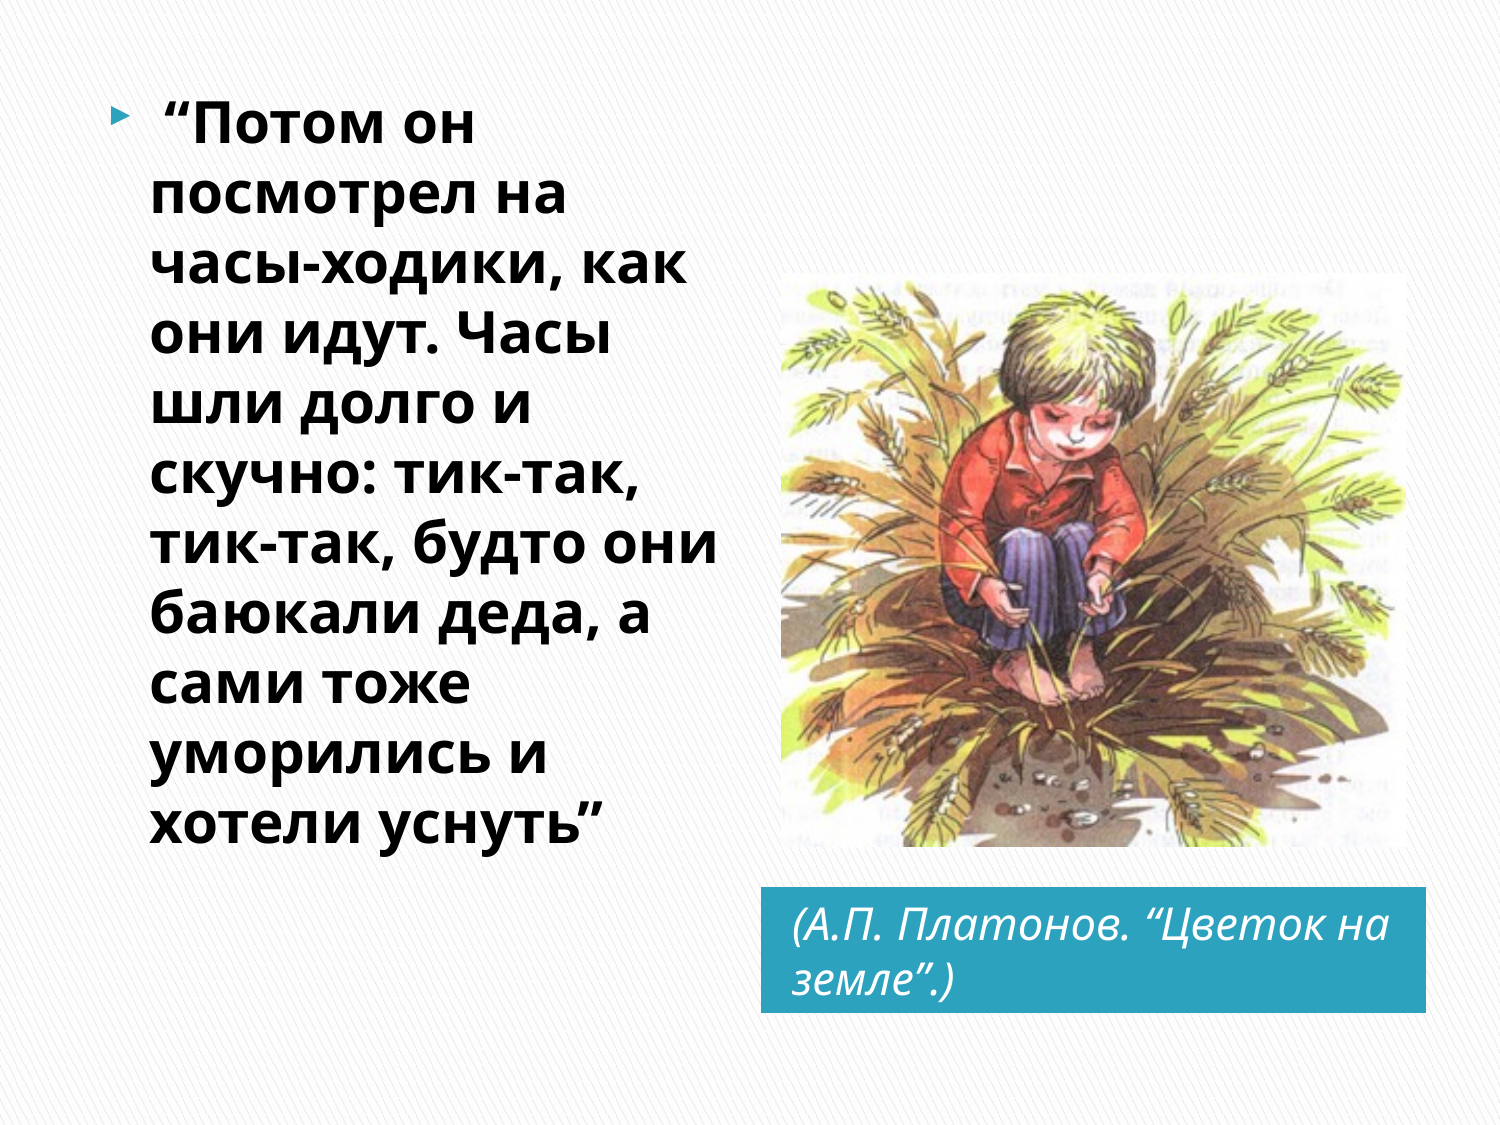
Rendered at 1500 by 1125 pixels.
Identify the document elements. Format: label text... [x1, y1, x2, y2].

list “Потом он посмотрел на часы-ходики, как они идут. Часы шли долго и скучно: тик-так, тик-так, будто они баюкали деда, а сами тоже уморились и хотели уснуть” [75, 78, 738, 884]
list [780, 273, 1407, 847]
list (А.П. Платонов. “Цветок на земле”.) [761, 887, 1426, 1013]
